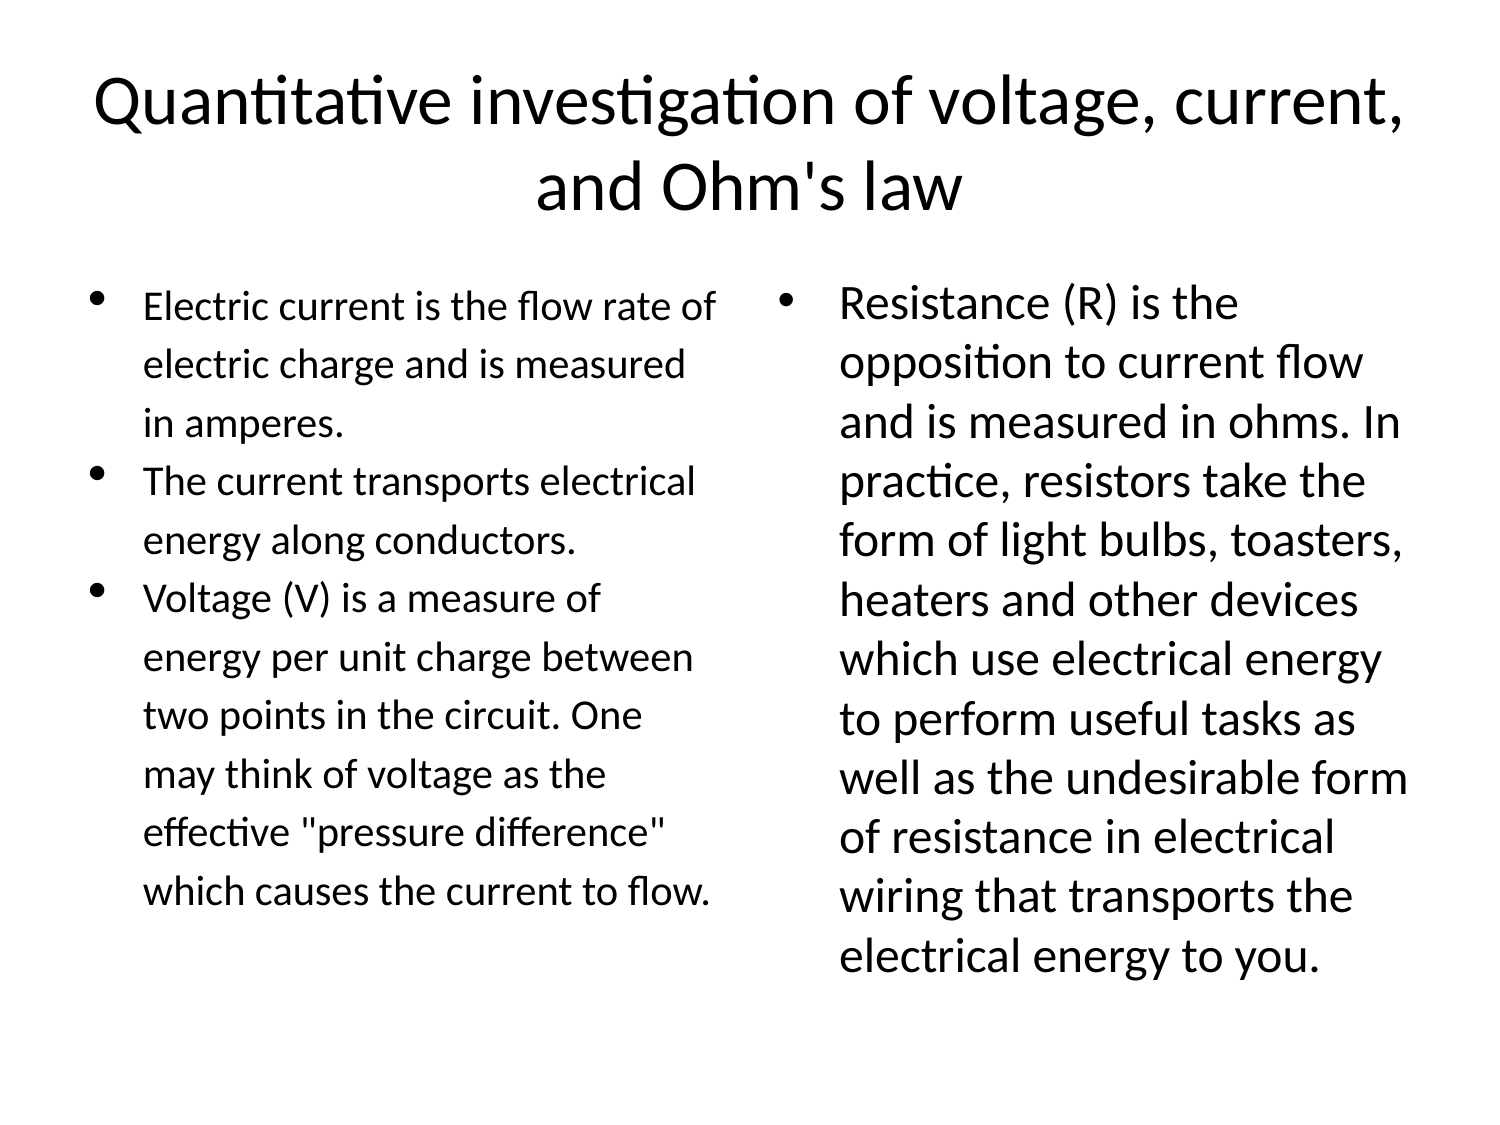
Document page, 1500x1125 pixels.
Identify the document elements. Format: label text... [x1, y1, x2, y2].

list Electric current is the flow rate of electric charge and is measured in amperes. The current transports electrical energy along conductors. Voltage (V) is a measure of energy per unit charge between two points in the circuit. One may think of voltage as the effective "pressure difference" which causes the current to flow. [75, 262, 738, 1005]
title Quantitative investigation of voltage, current, and Ohm's law [75, 45, 1425, 233]
list Resistance (R) is the opposition to current flow and is measured in ohms. In practice, resistors take the form of light bulbs, toasters, heaters and other devices which use electrical energy to perform useful tasks as well as the undesirable form of resistance in electrical wiring that transports the electrical energy to you. [762, 262, 1425, 1005]
